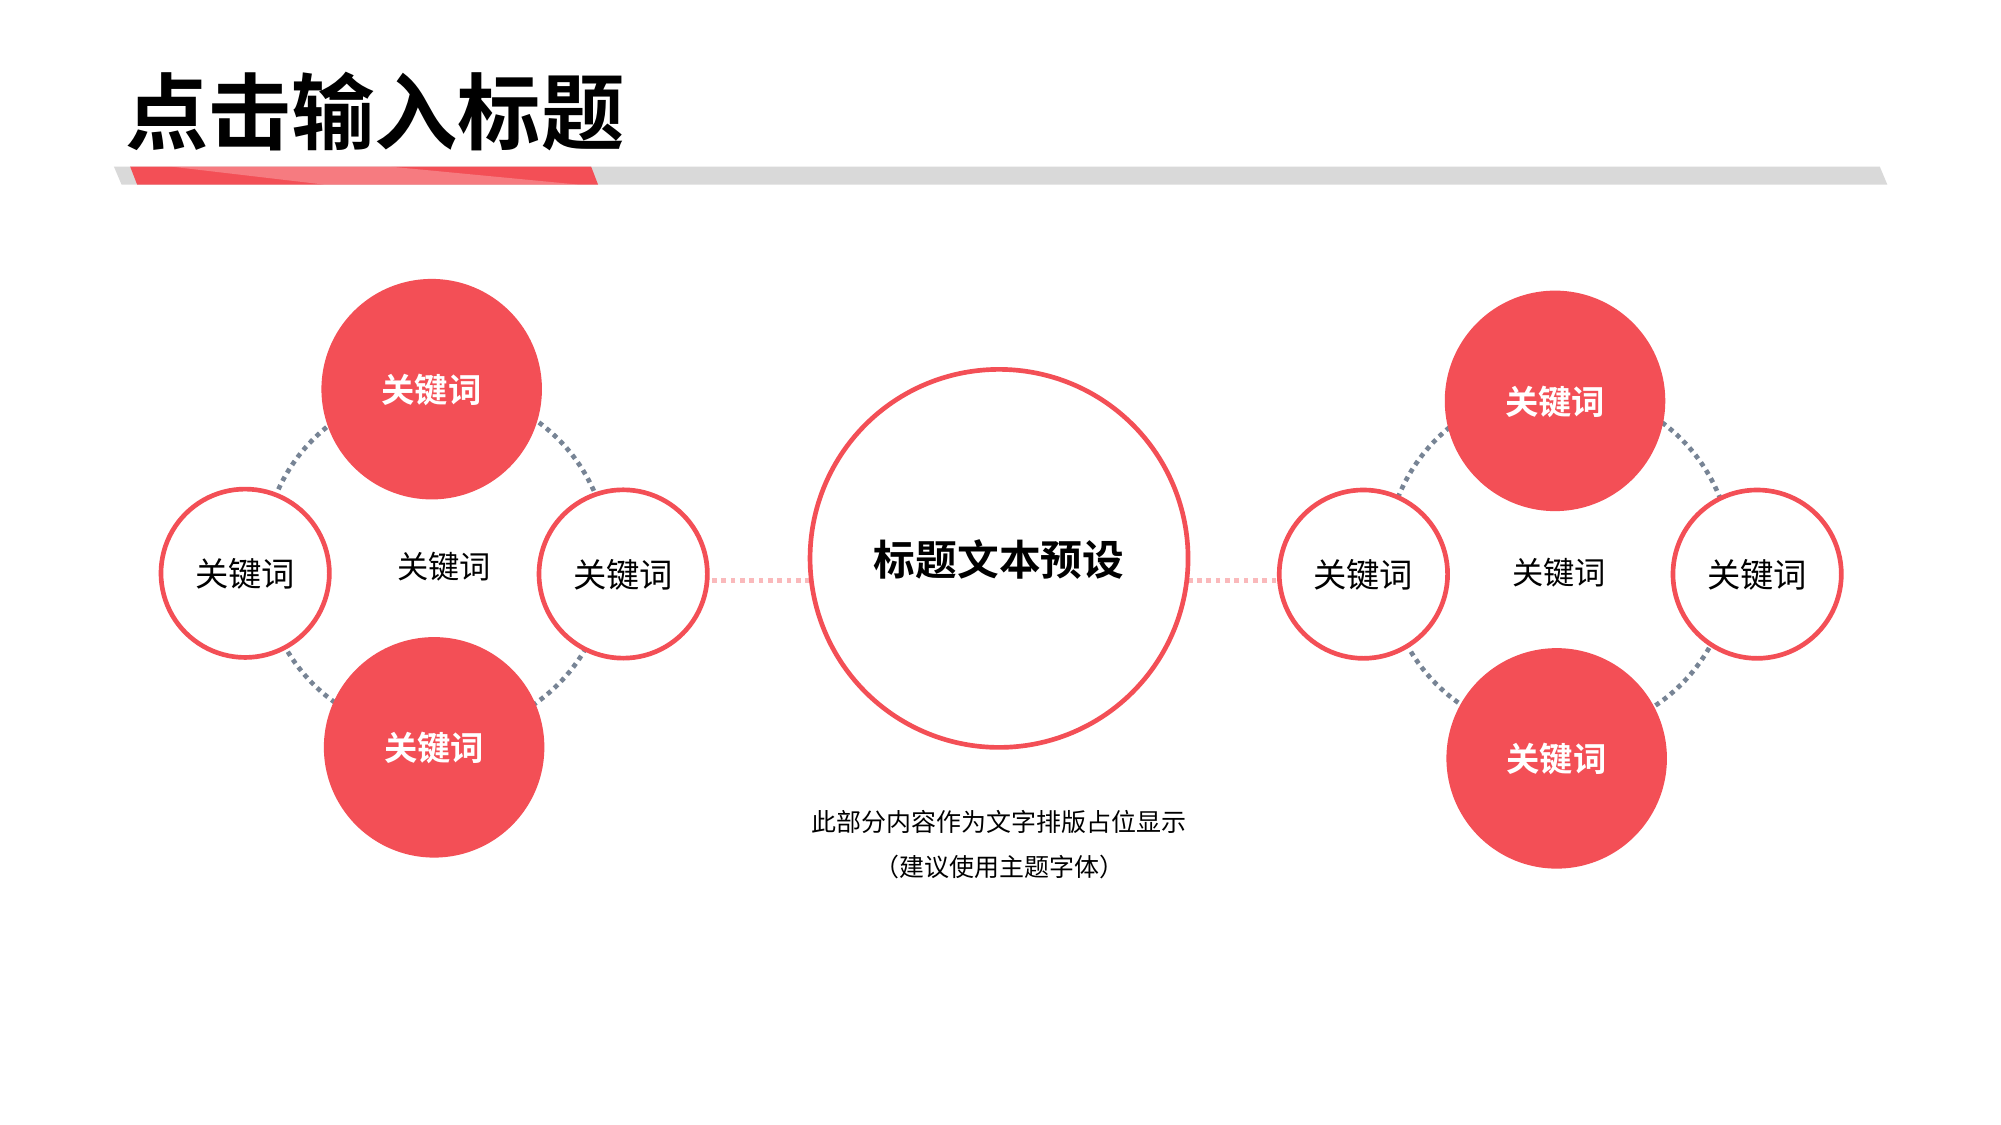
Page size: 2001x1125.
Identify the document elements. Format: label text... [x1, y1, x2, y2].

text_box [160, 278, 1842, 891]
title 点击输入标题 [109, 0, 1890, 169]
